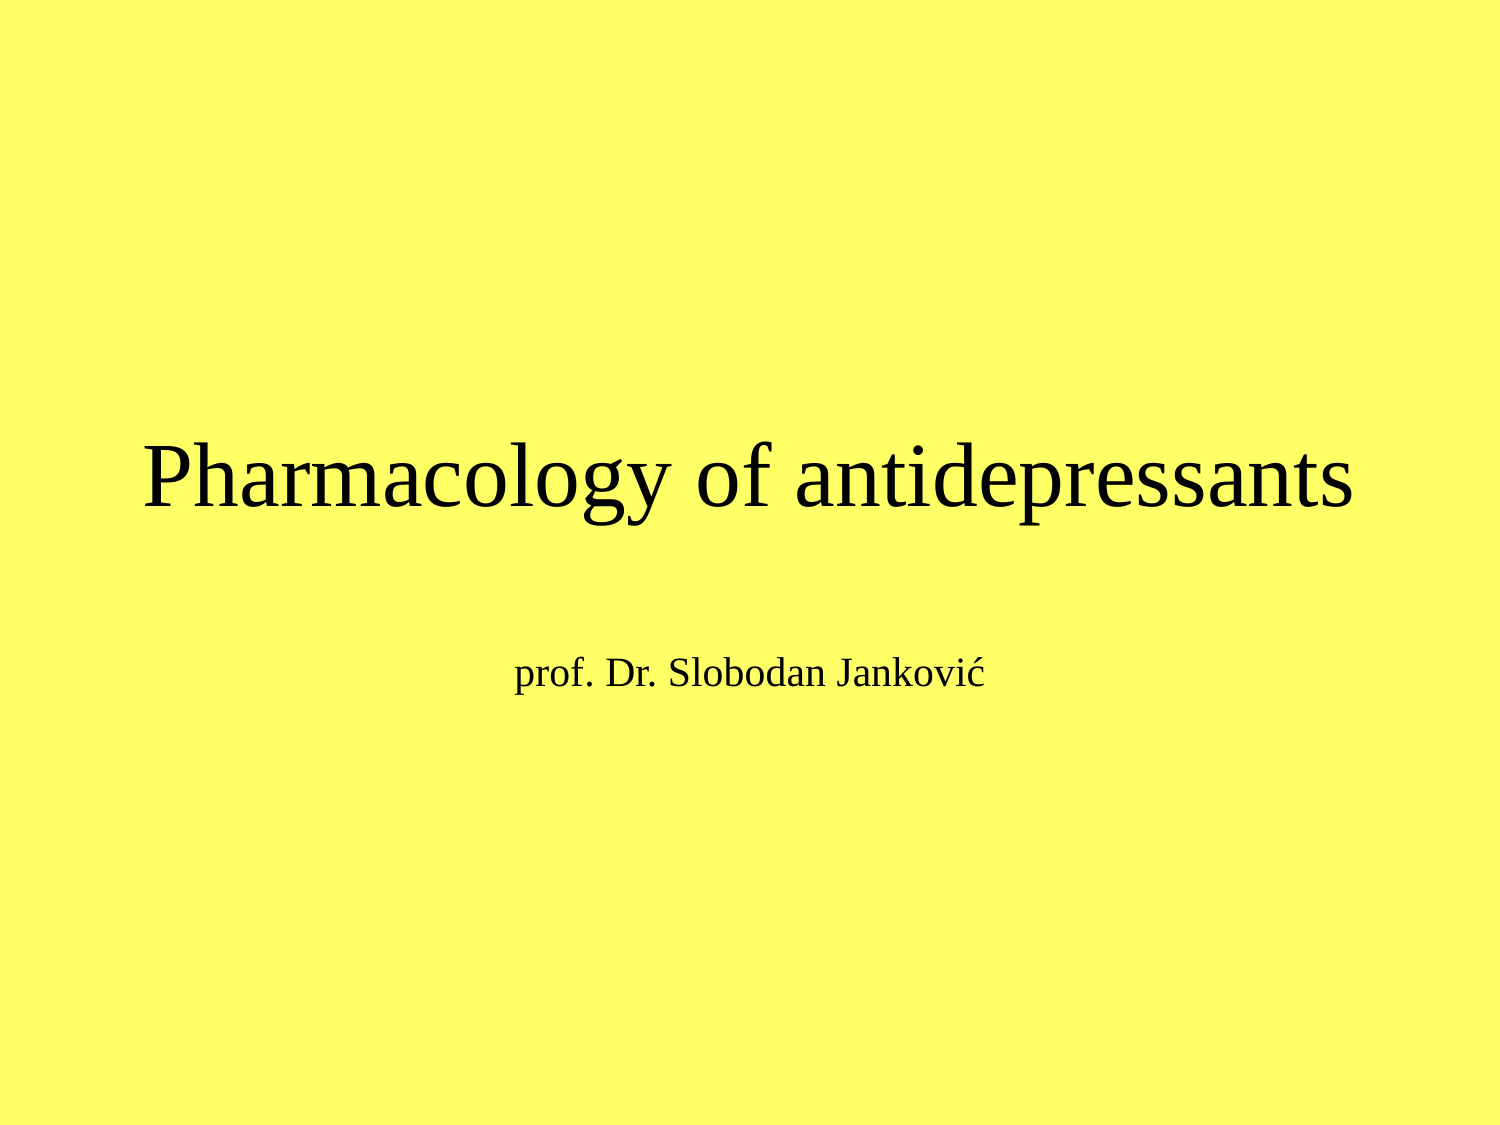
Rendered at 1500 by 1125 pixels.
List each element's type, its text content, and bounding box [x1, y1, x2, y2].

title Pharmacology of antidepressants [112, 349, 1388, 591]
subtitle prof. Dr. Slobodan Janković [225, 637, 1275, 925]
